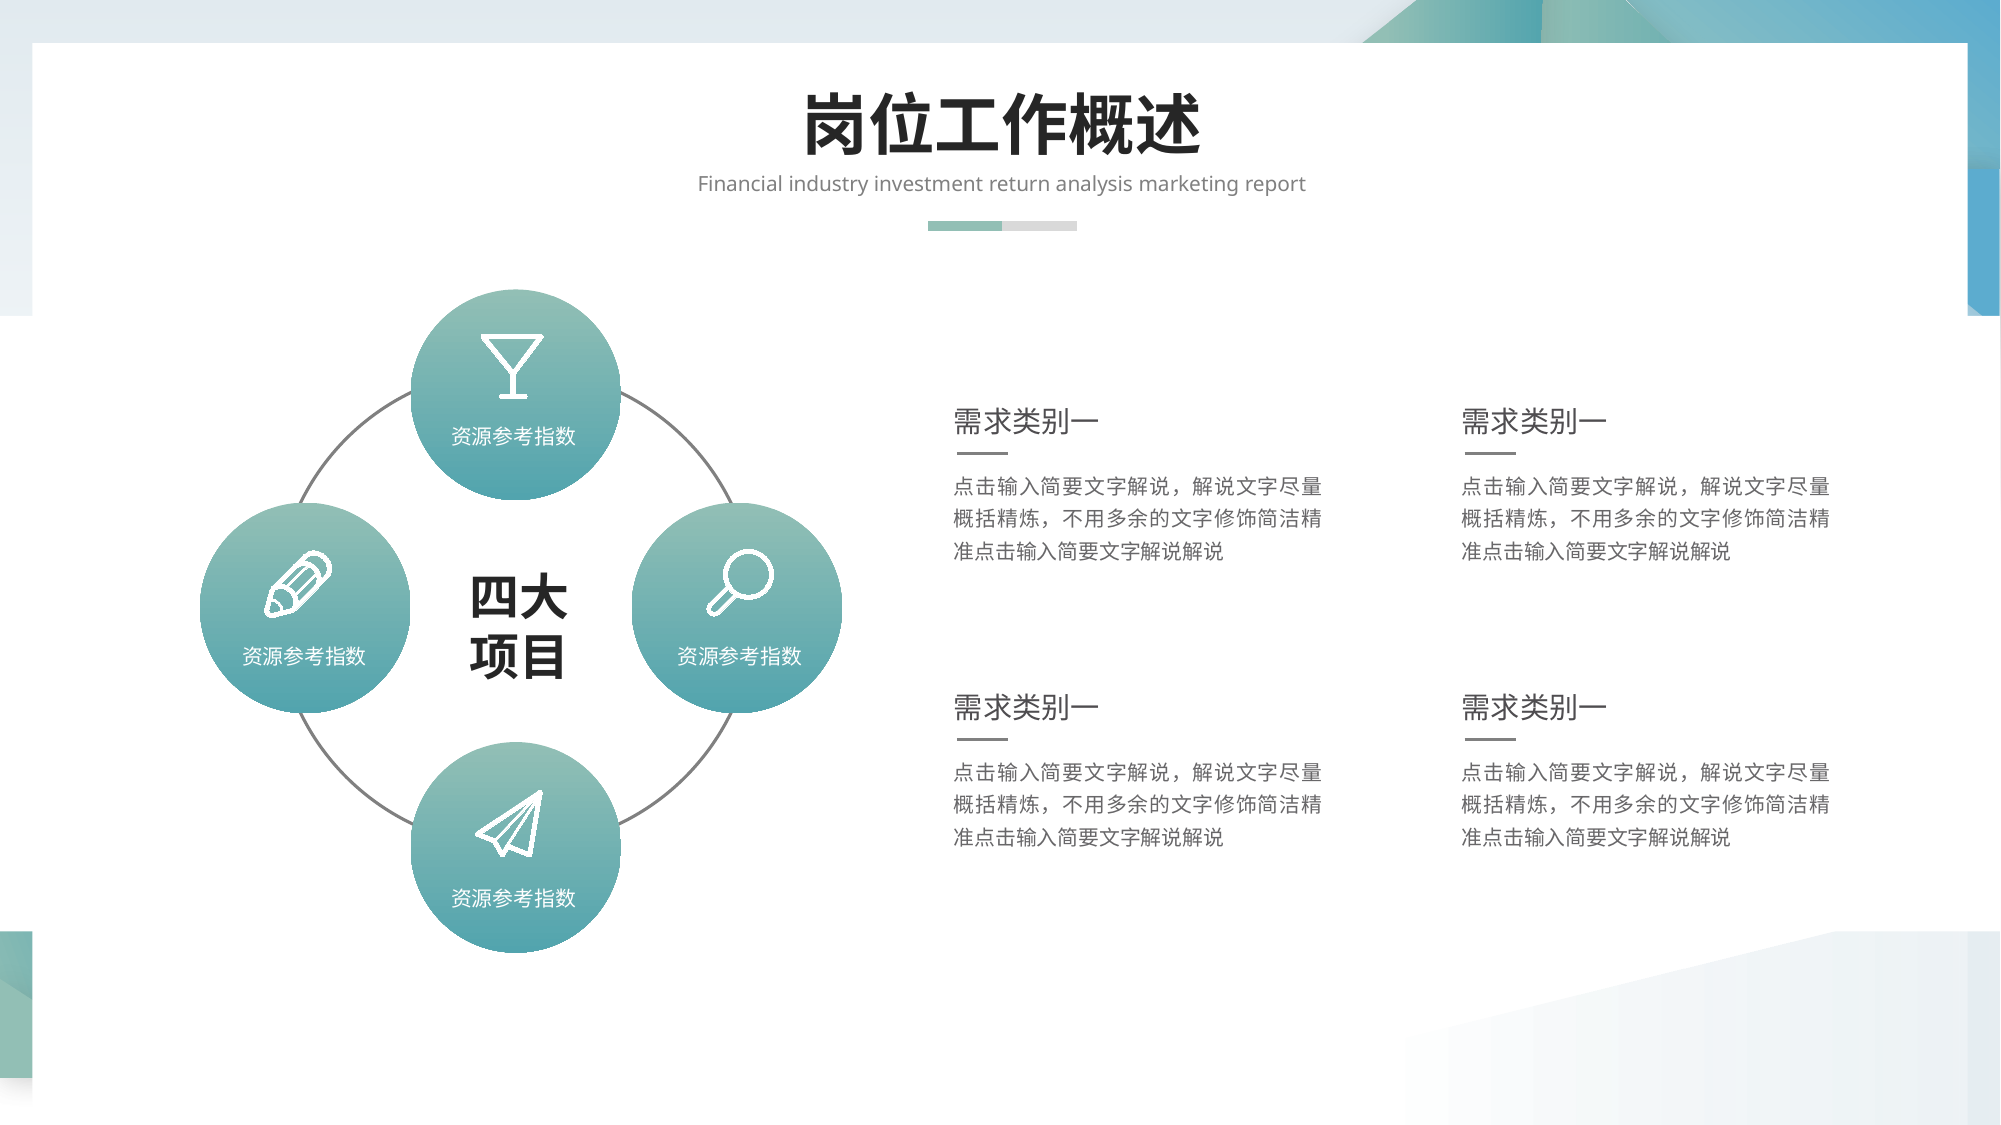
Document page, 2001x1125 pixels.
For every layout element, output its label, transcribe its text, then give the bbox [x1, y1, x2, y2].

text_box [1446, 385, 1845, 573]
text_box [410, 289, 622, 500]
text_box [1446, 671, 1845, 859]
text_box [410, 742, 622, 953]
text_box 资源参考指数 [227, 636, 382, 676]
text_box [631, 502, 843, 714]
text_box [622, 315, 2000, 933]
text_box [939, 671, 1337, 859]
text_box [939, 385, 1337, 573]
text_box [544, 75, 1459, 205]
text_box [264, 550, 332, 618]
text_box [300, 391, 732, 824]
text_box [198, 501, 412, 715]
text_box [0, 315, 410, 933]
text_box 四大 项目 [454, 557, 585, 693]
